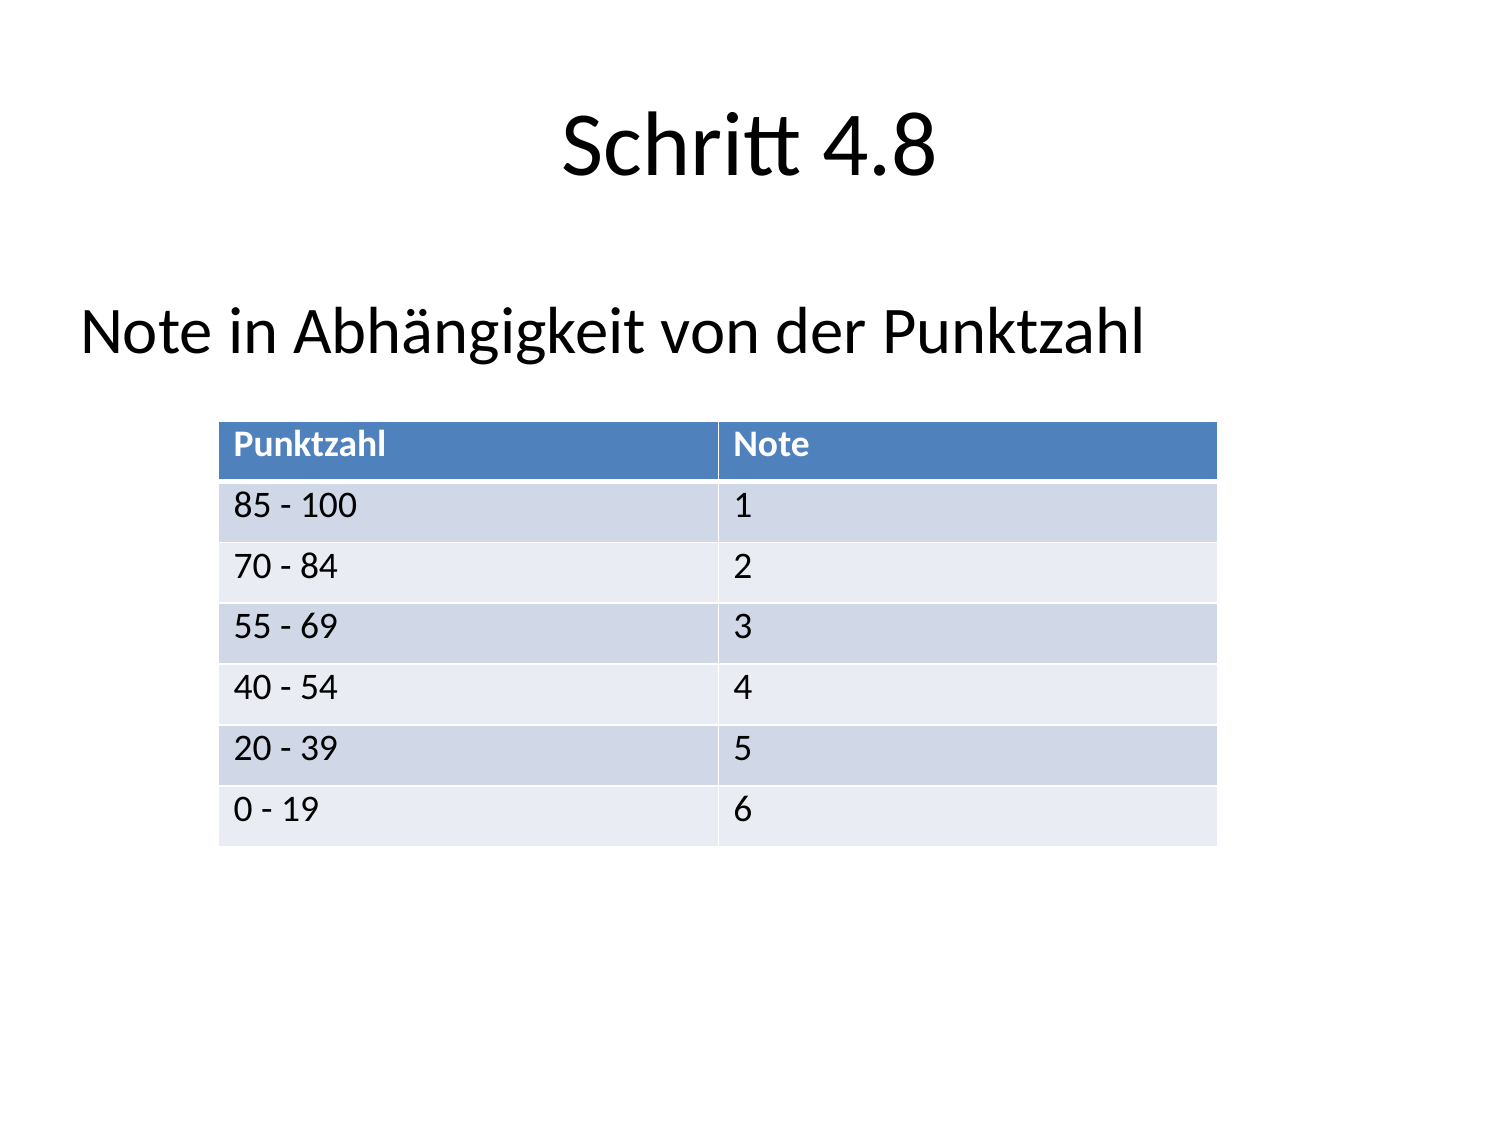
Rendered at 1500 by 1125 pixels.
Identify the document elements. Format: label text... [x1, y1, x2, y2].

table_cell 3 [719, 604, 1217, 663]
table_cell 4 [719, 665, 1217, 724]
table_cell 20 - 39 [219, 726, 718, 785]
table_cell 85 - 100 [219, 484, 718, 542]
table_header Punktzahl [219, 422, 718, 479]
title Schritt 4.8 [75, 45, 1425, 233]
table_header Note [719, 422, 1217, 479]
table_cell 0 - 19 [219, 787, 718, 846]
table_cell 6 [719, 787, 1217, 846]
table_cell 55 - 69 [219, 604, 718, 663]
table_cell 2 [719, 543, 1217, 602]
table_cell 70 - 84 [219, 543, 718, 602]
table_cell 40 - 54 [219, 665, 718, 724]
table_cell 1 [719, 484, 1217, 542]
list Note in Abhängigkeit von der Punktzahl [64, 278, 1415, 1022]
table_cell 5 [719, 726, 1217, 785]
